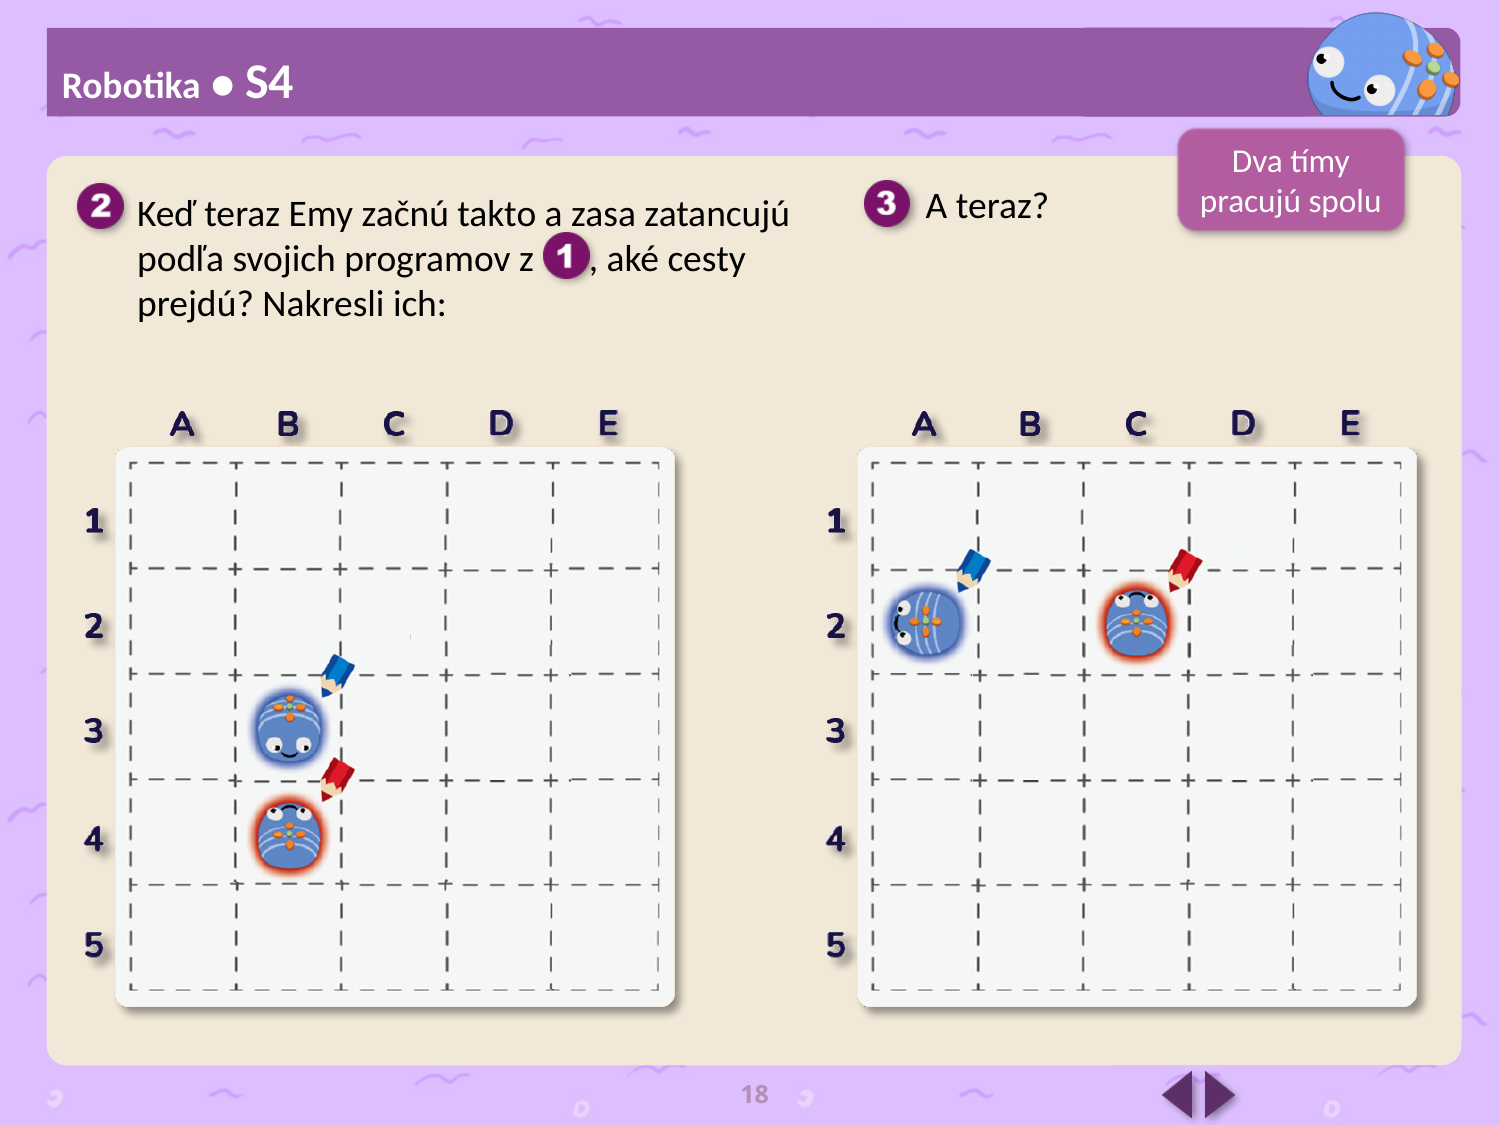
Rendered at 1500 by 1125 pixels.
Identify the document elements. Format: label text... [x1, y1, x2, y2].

picture [543, 232, 590, 279]
slide_number 18 [718, 1065, 792, 1125]
picture [825, 410, 1417, 1007]
text_box [45, 154, 1463, 1067]
title Robotika ● S4 [46, 27, 1307, 117]
picture [77, 183, 124, 229]
text_box A teraz? [910, 173, 1079, 234]
picture [0, 0, 1500, 1125]
picture [83, 410, 675, 1007]
text_box Keď teraz Emy začnú takto a zasa zatancujú podľa svojich programov z , aké cesty prejdú? Nakresli ich: [122, 181, 812, 331]
text_box Dva tímy pracujú spolu [1178, 129, 1404, 231]
picture [864, 180, 910, 227]
